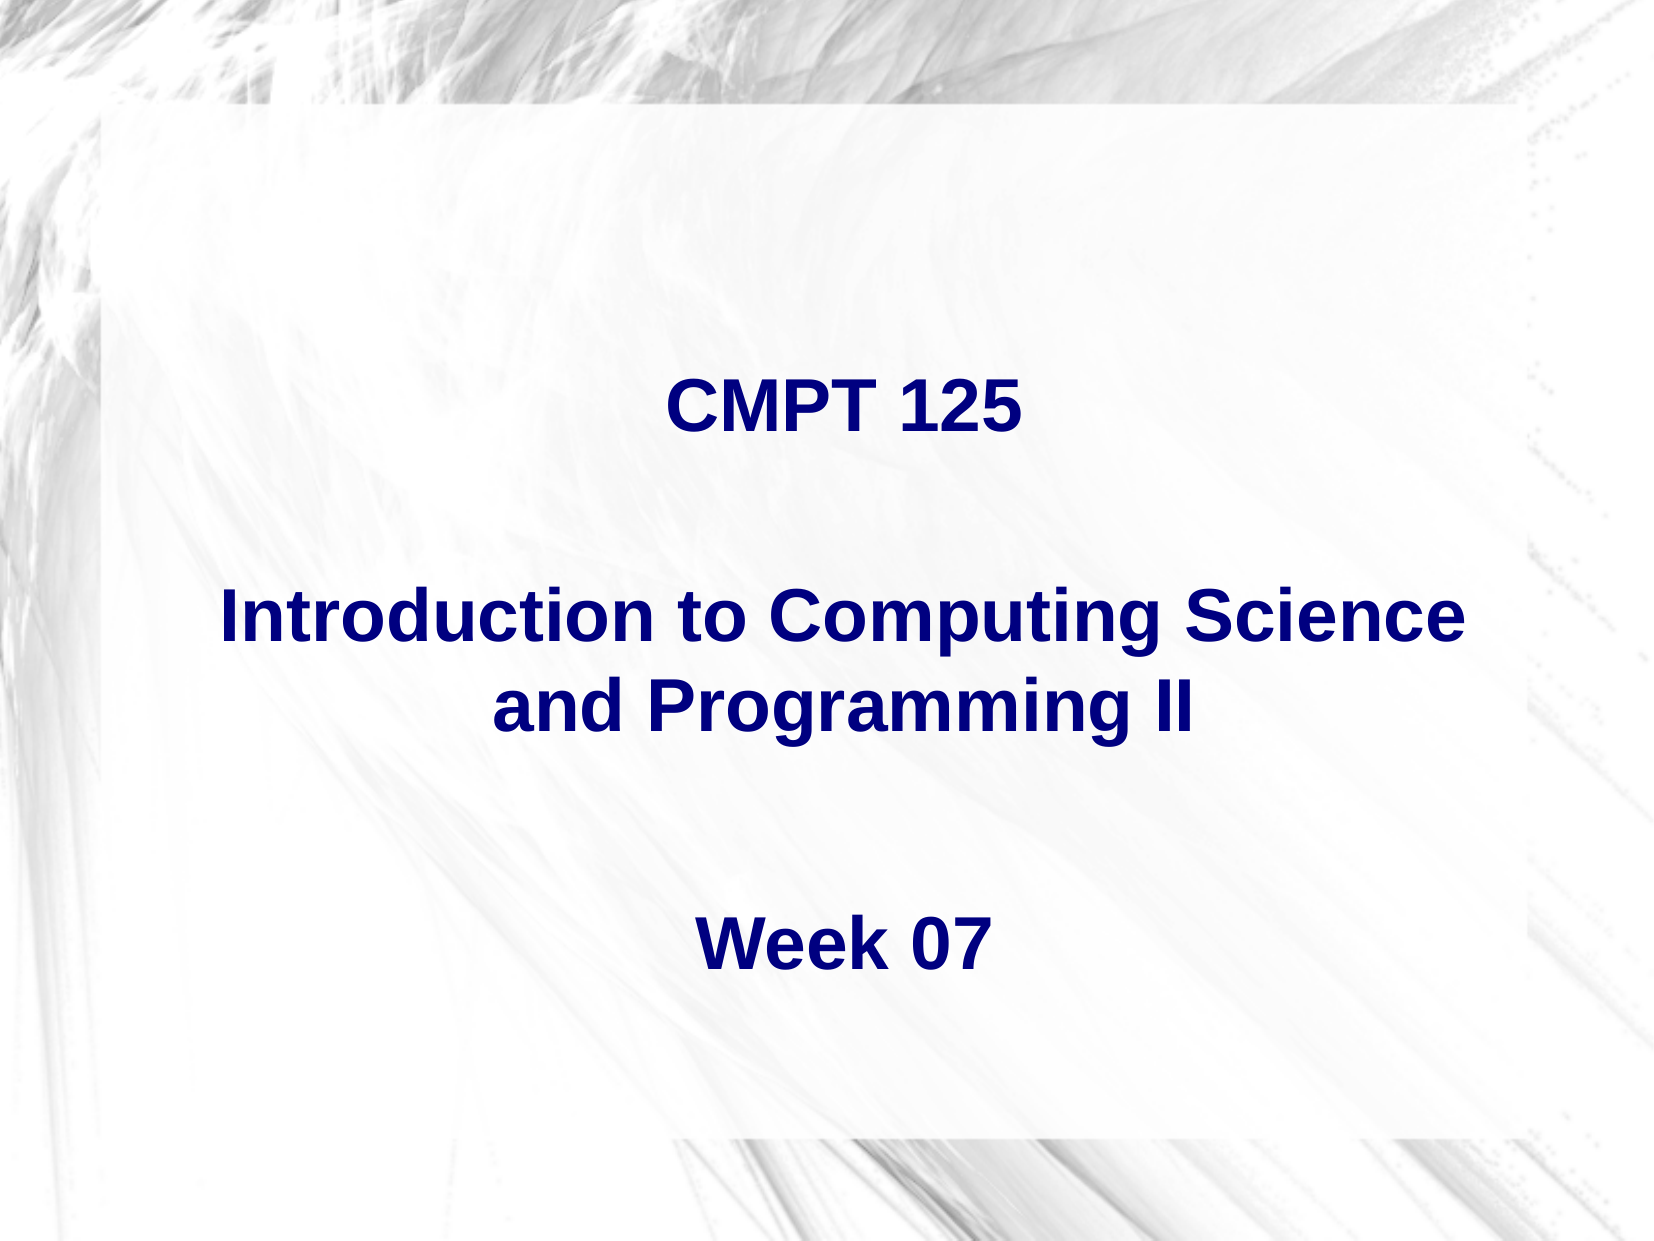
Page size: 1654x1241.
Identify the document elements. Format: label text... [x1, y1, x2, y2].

list CMPT 125 Introduction to Computing Science and Programming II Week 07 [118, 237, 1571, 1105]
picture [0, 0, 1654, 1241]
